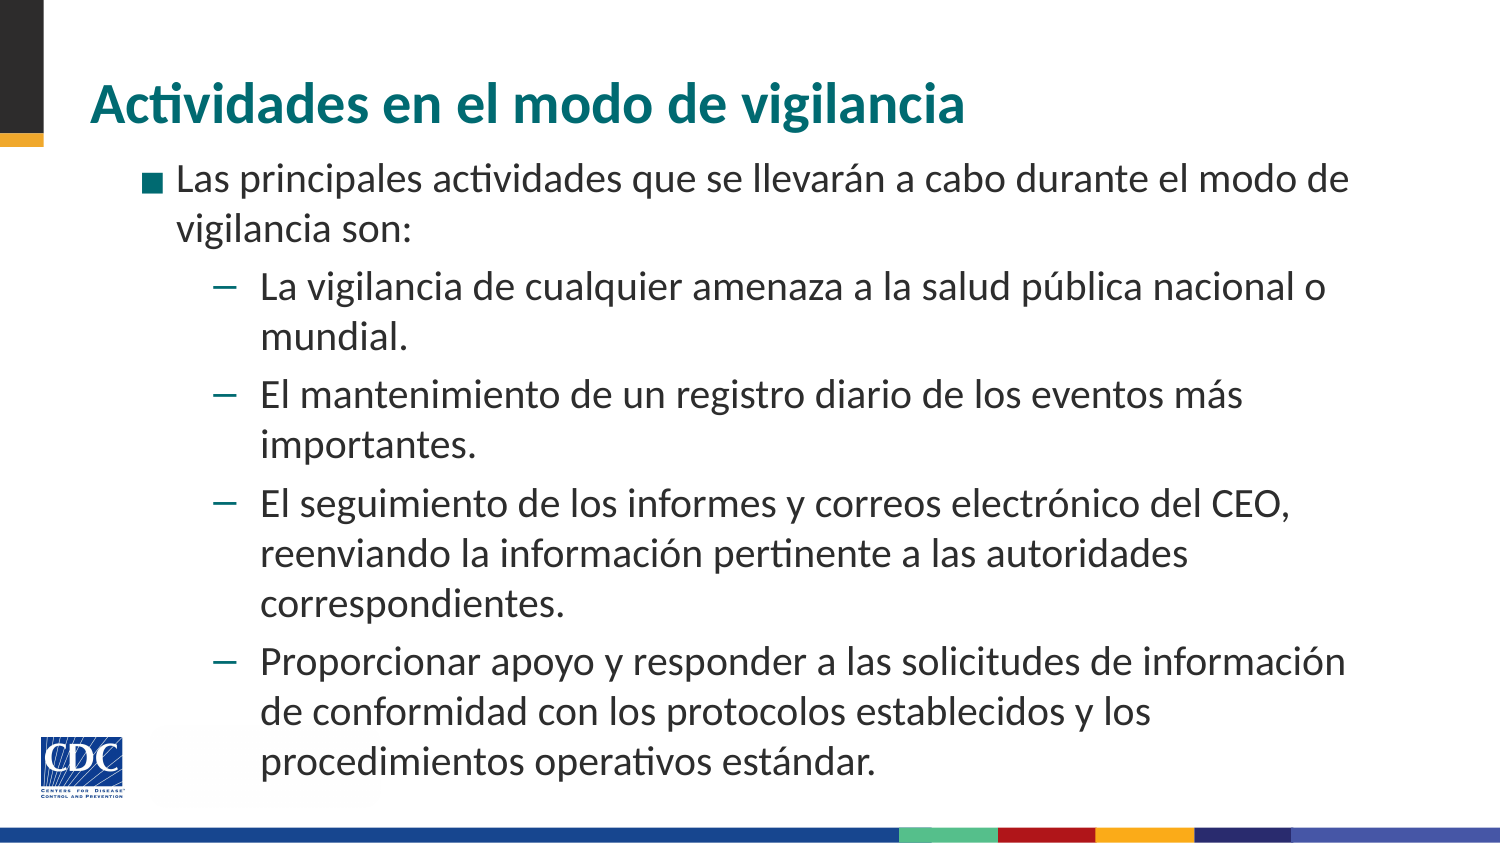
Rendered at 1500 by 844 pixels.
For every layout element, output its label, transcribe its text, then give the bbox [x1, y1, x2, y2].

picture [41, 737, 125, 798]
picture [150, 725, 381, 808]
text_box Las principales actividades que se llevarán a cabo durante el modo de vigilancia son: La vigilancia de cualquier amenaza a la salud pública nacional o mundial. El mantenimiento de un registro diario de los eventos más importantes. El seguimiento de los informes y correos electrónico del CEO, reenviando la información pertinente a las autoridades correspondientes. Proporcionar apoyo y responder a las solicitudes de información de conformidad con los protocolos establecidos y los procedimientos operativos estándar. [123, 142, 1377, 629]
title Actividades en el modo de vigilancia [75, 29, 1425, 143]
